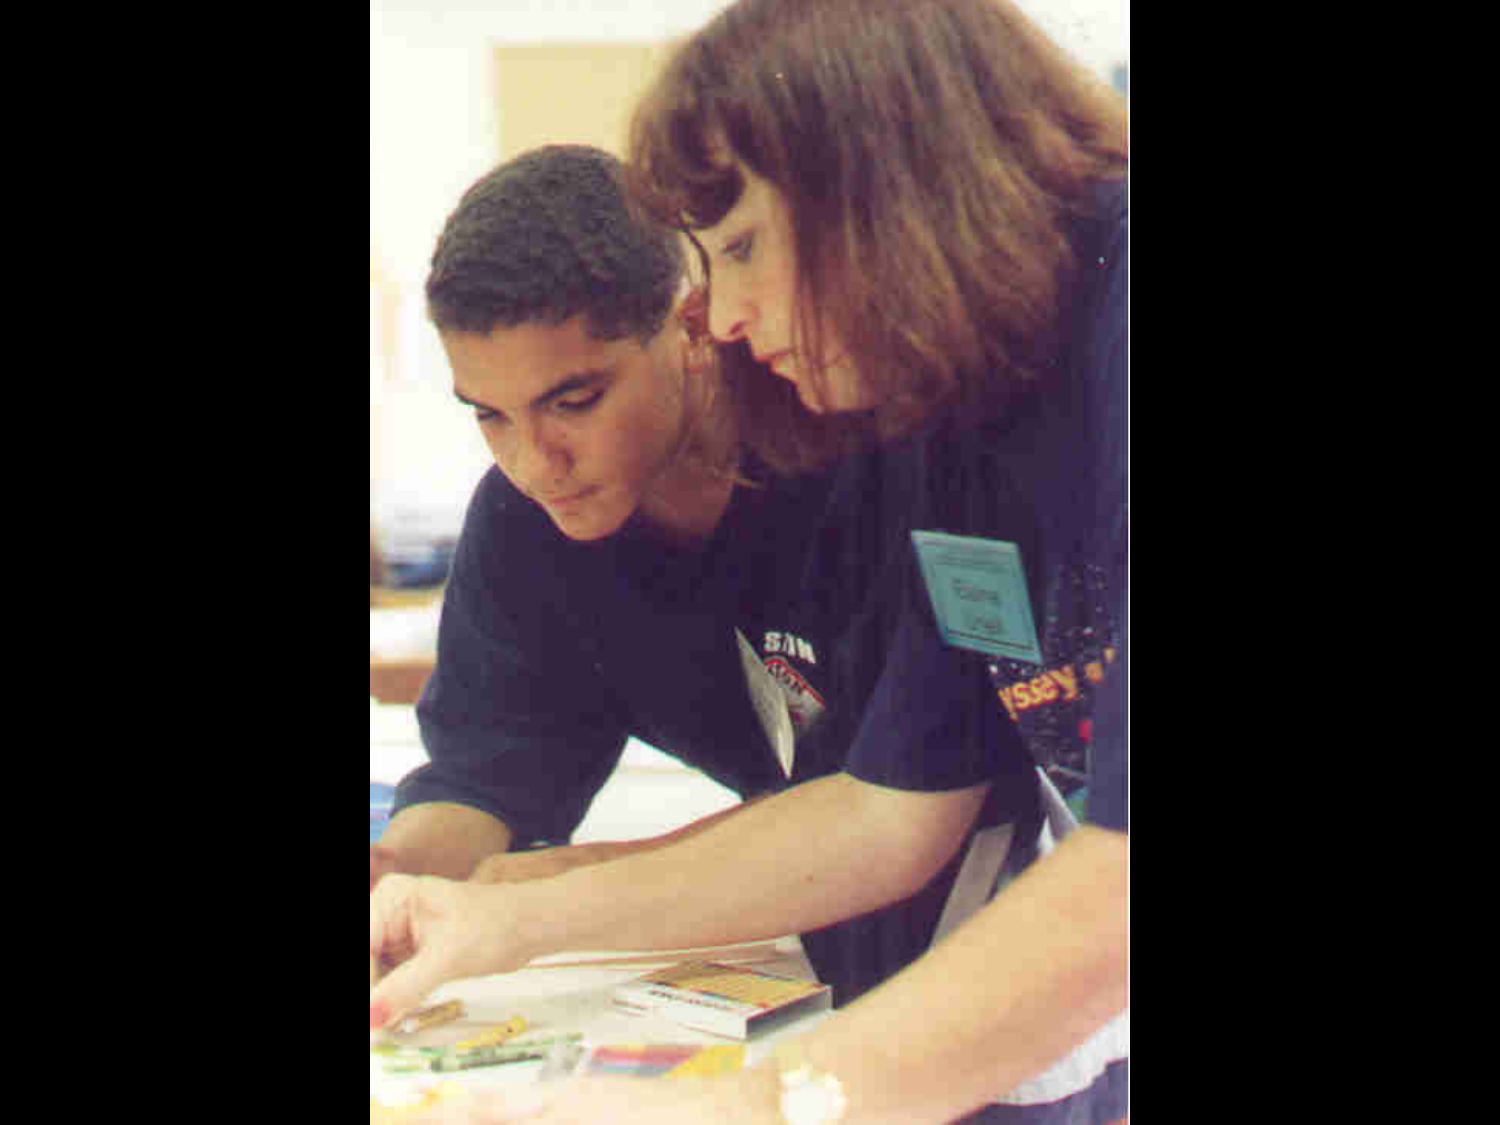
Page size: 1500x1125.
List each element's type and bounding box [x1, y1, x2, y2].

picture [370, 0, 1130, 1125]
